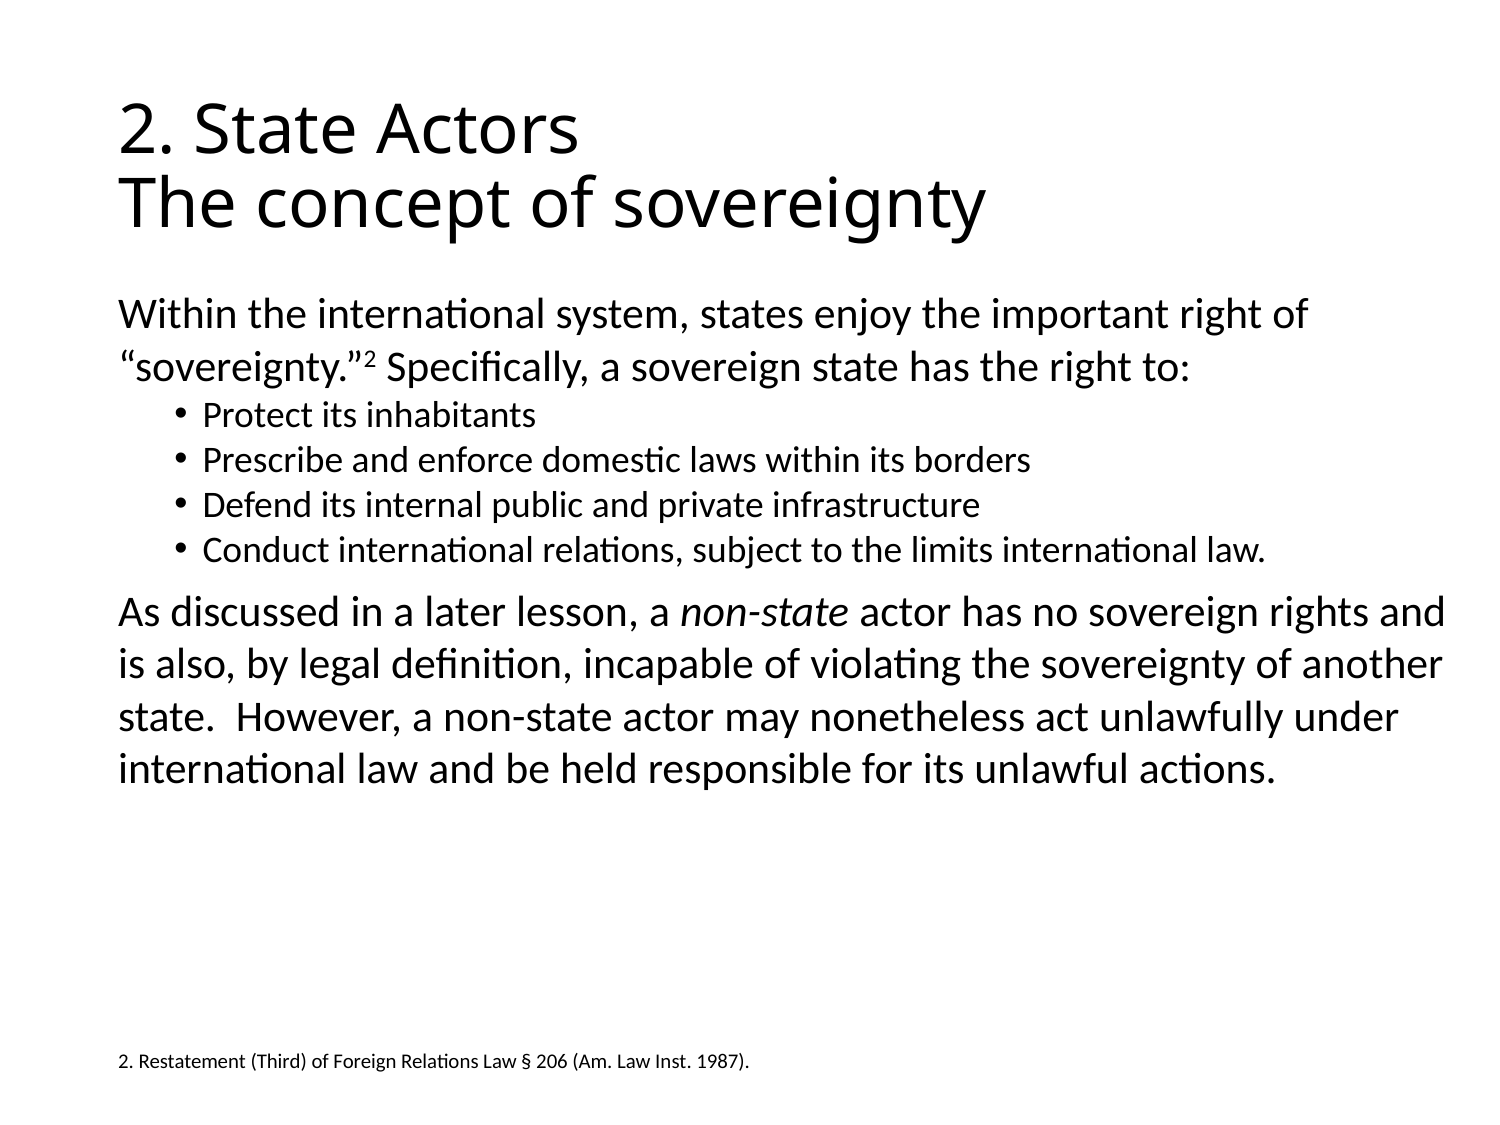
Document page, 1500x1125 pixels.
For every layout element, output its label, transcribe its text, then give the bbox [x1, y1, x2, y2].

title 2. State Actors The concept of sovereignty [102, 59, 1398, 277]
list Within the international system, states enjoy the important right of “sovereignty.”2 Specifically, a sovereign state has the right to: Protect its inhabitants Prescribe and enforce domestic laws within its borders Defend its internal public and private infrastructure Conduct international relations, subject to the limits international law. As discussed in a later lesson, a non-state actor has no sovereign rights and is also, by legal definition, incapable of violating the sovereignty of another state. However, a non-state actor may nonetheless act unlawfully under international law and be held responsible for its unlawful actions. 2. Restatement (Third) of Foreign Relations Law § 206 (Am. Law Inst. 1987). [102, 277, 1480, 1072]
